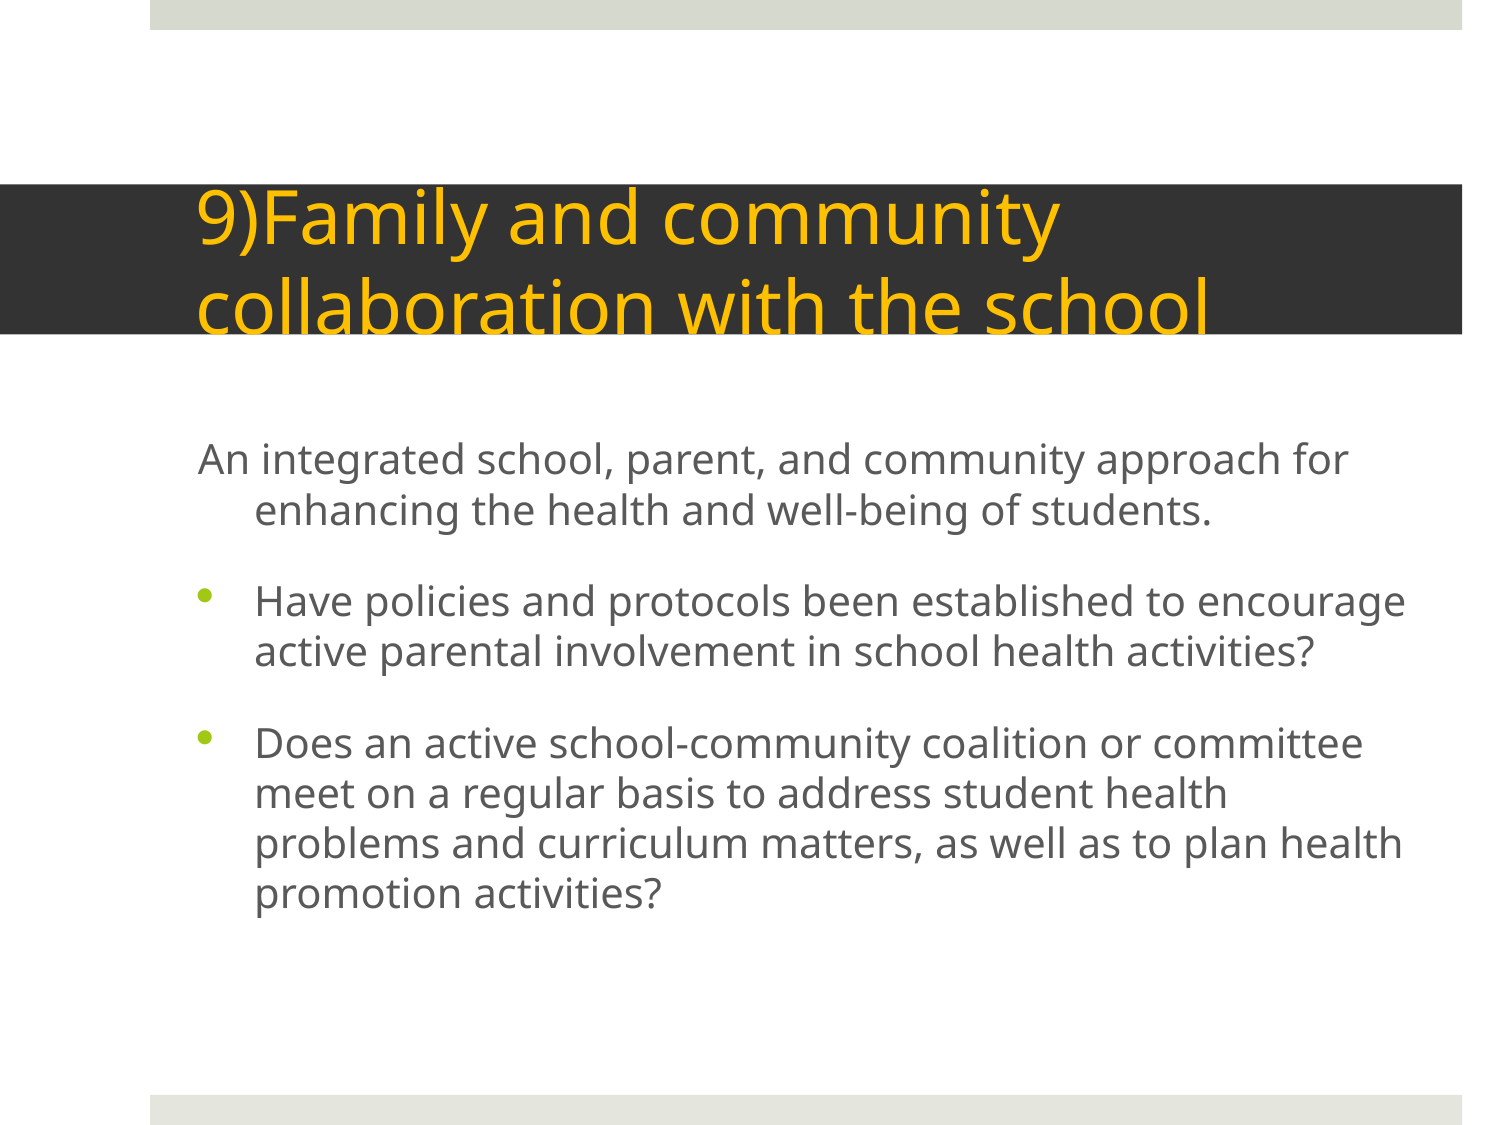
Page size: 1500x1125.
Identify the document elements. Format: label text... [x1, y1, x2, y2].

list An integrated school, parent, and community approach for enhancing the health and well-being of students. Have policies and protocols been established to encourage active parental involvement in school health activities? Does an active school-community coalition or committee meet on a regular basis to address student health problems and curriculum matters, as well as to plan health promotion activities? [182, 425, 1432, 1075]
title 9)Family and community collaboration with the school [0, 184, 1463, 335]
